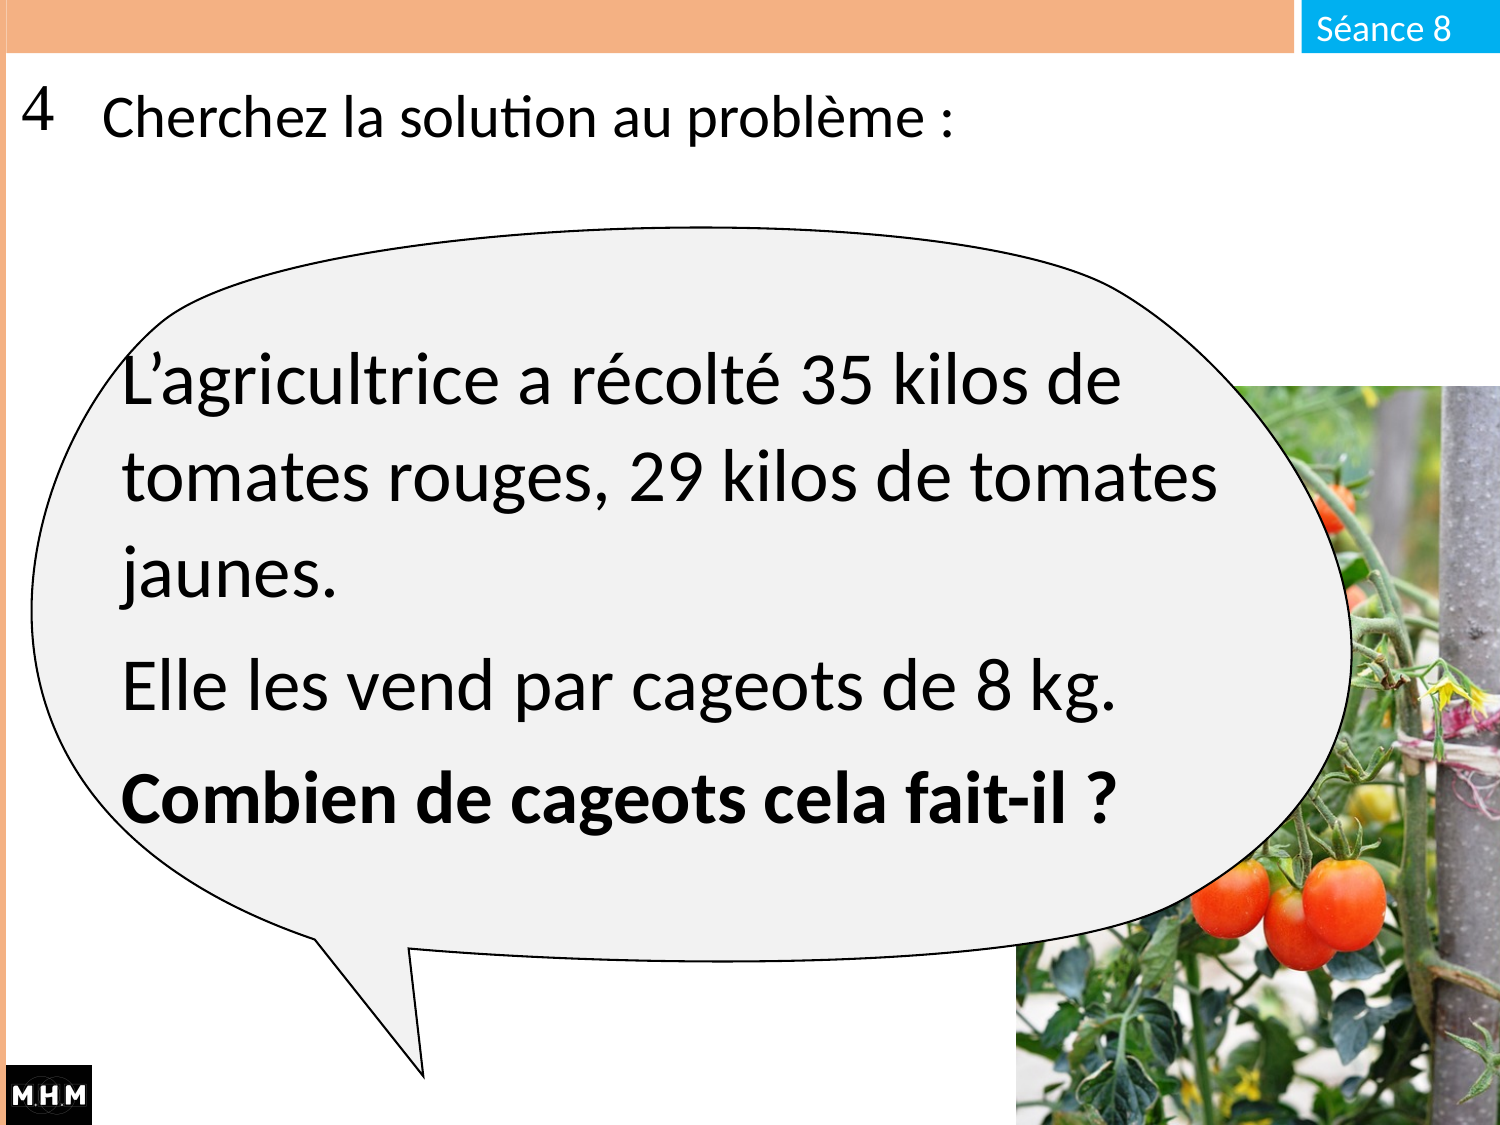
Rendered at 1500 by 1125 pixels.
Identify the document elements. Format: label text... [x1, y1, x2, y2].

title Cherchez la solution au problème : [87, 32, 1382, 158]
text_box [140, 846, 1016, 1080]
picture [1016, 386, 1500, 1125]
text_box [30, 381, 106, 813]
picture [6, 1065, 92, 1125]
text_box L’agricultrice a récolté 35 kilos de tomates rouges, 29 kilos de tomates jaunes. Elle les vend par cageots de 8 kg. Combien de cageots cela fait-il ? [106, 316, 1277, 846]
text_box [167, 226, 1158, 316]
